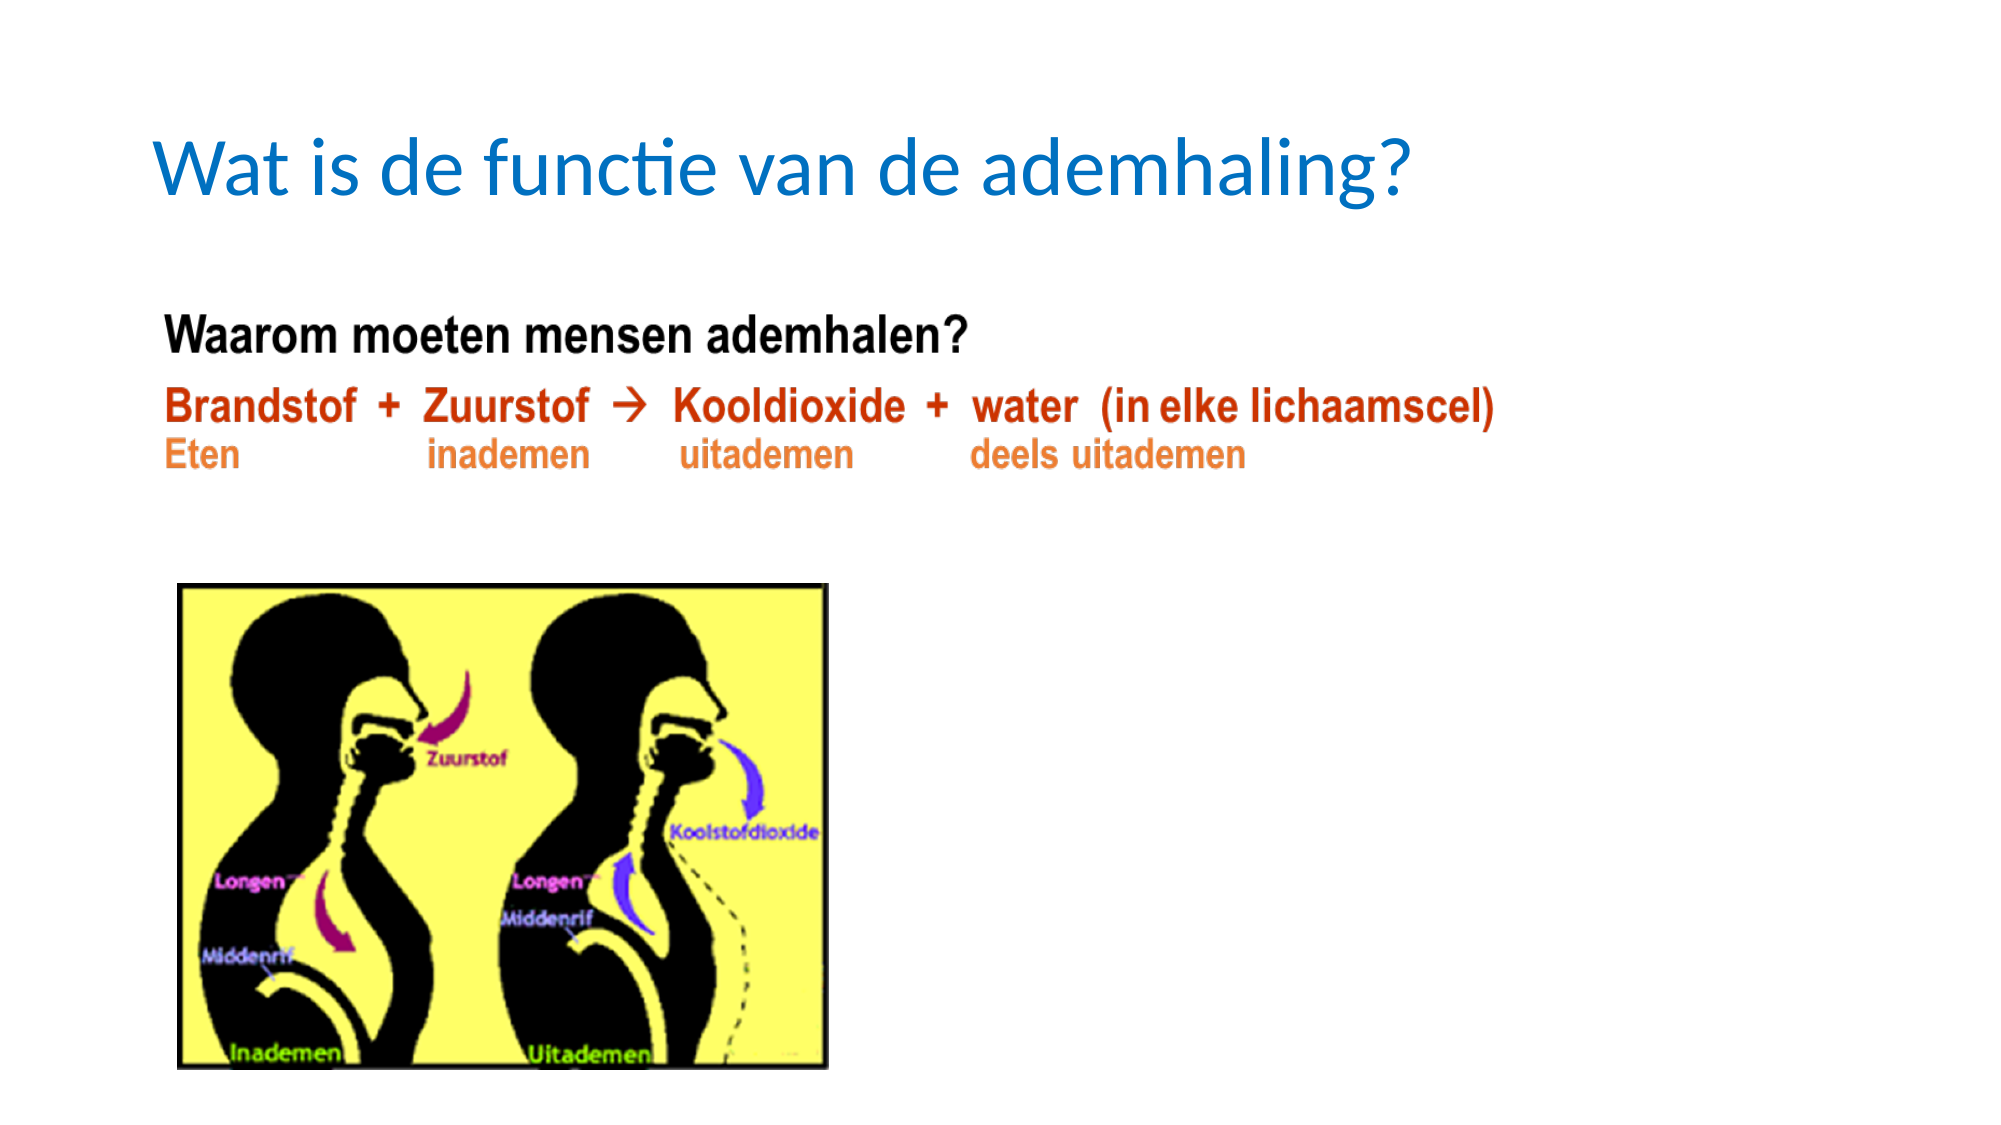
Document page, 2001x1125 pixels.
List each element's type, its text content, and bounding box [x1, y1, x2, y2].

title Wat is de functie van de ademhaling? [137, 59, 1863, 278]
picture [137, 285, 1520, 504]
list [177, 583, 829, 1070]
